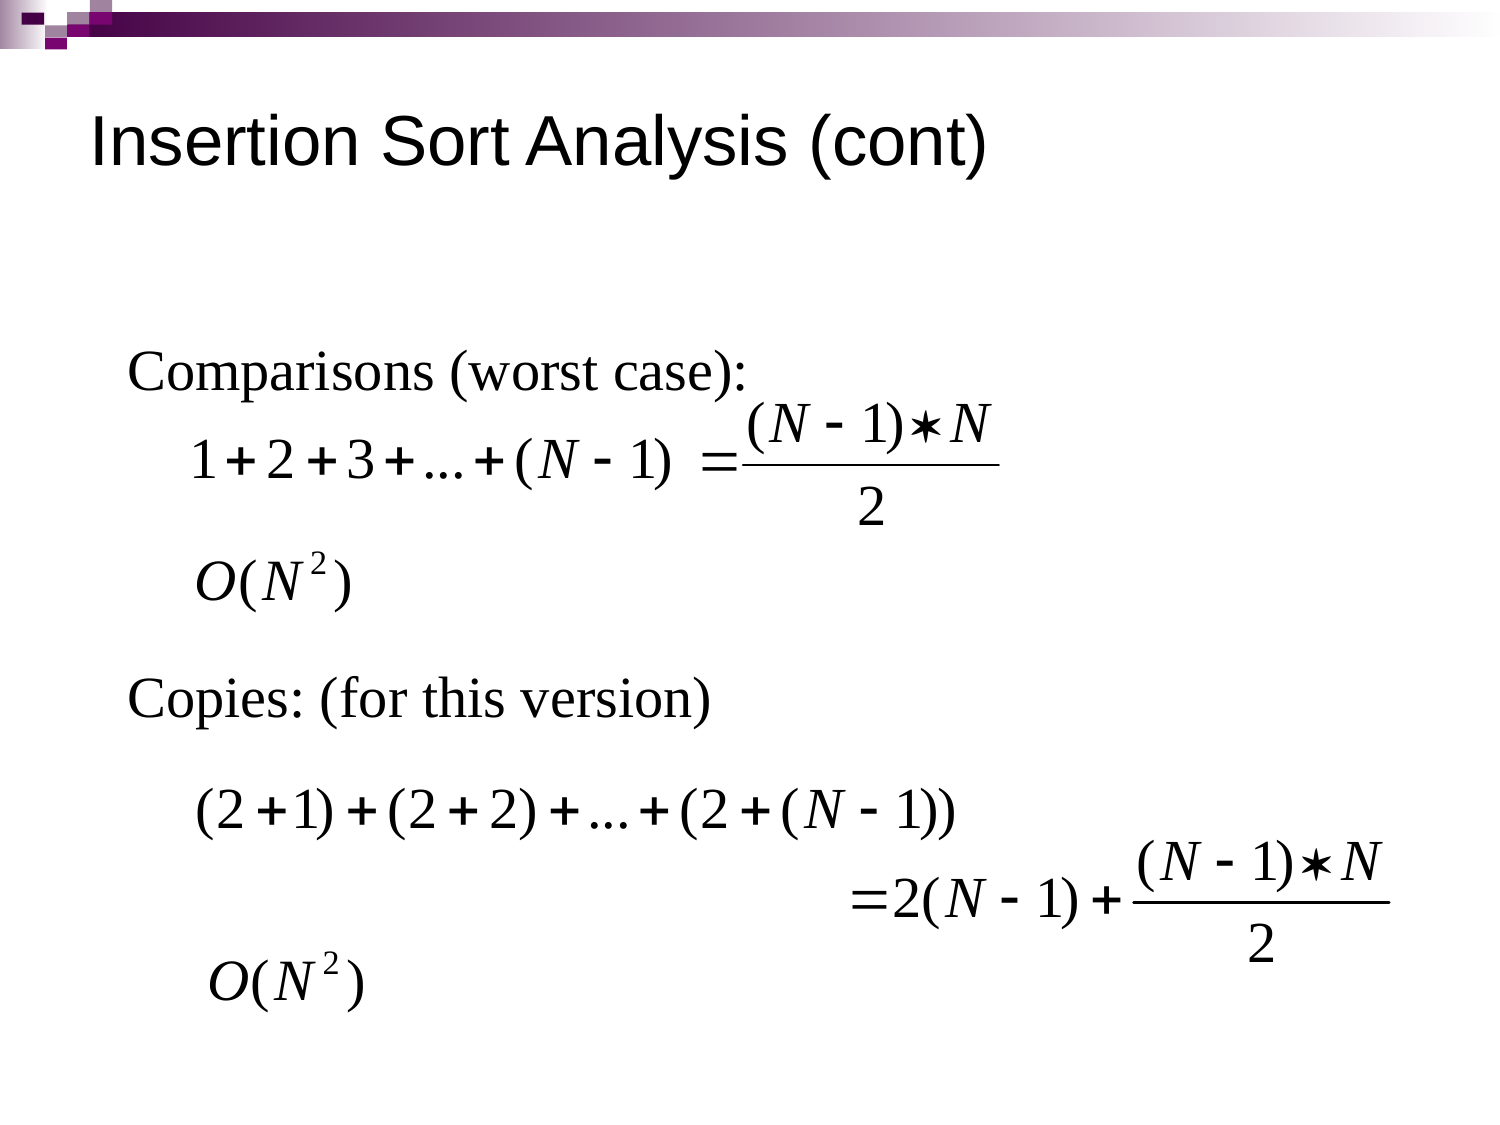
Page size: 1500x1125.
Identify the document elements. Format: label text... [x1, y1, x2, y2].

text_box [199, 937, 376, 1026]
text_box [837, 824, 1404, 976]
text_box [187, 424, 685, 503]
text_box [187, 537, 363, 626]
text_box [687, 387, 1010, 538]
title Insertion Sort Analysis (cont) [75, 75, 1425, 200]
text_box Comparisons (worst case): Copies: (for this version) [112, 324, 1388, 1000]
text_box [187, 774, 967, 853]
